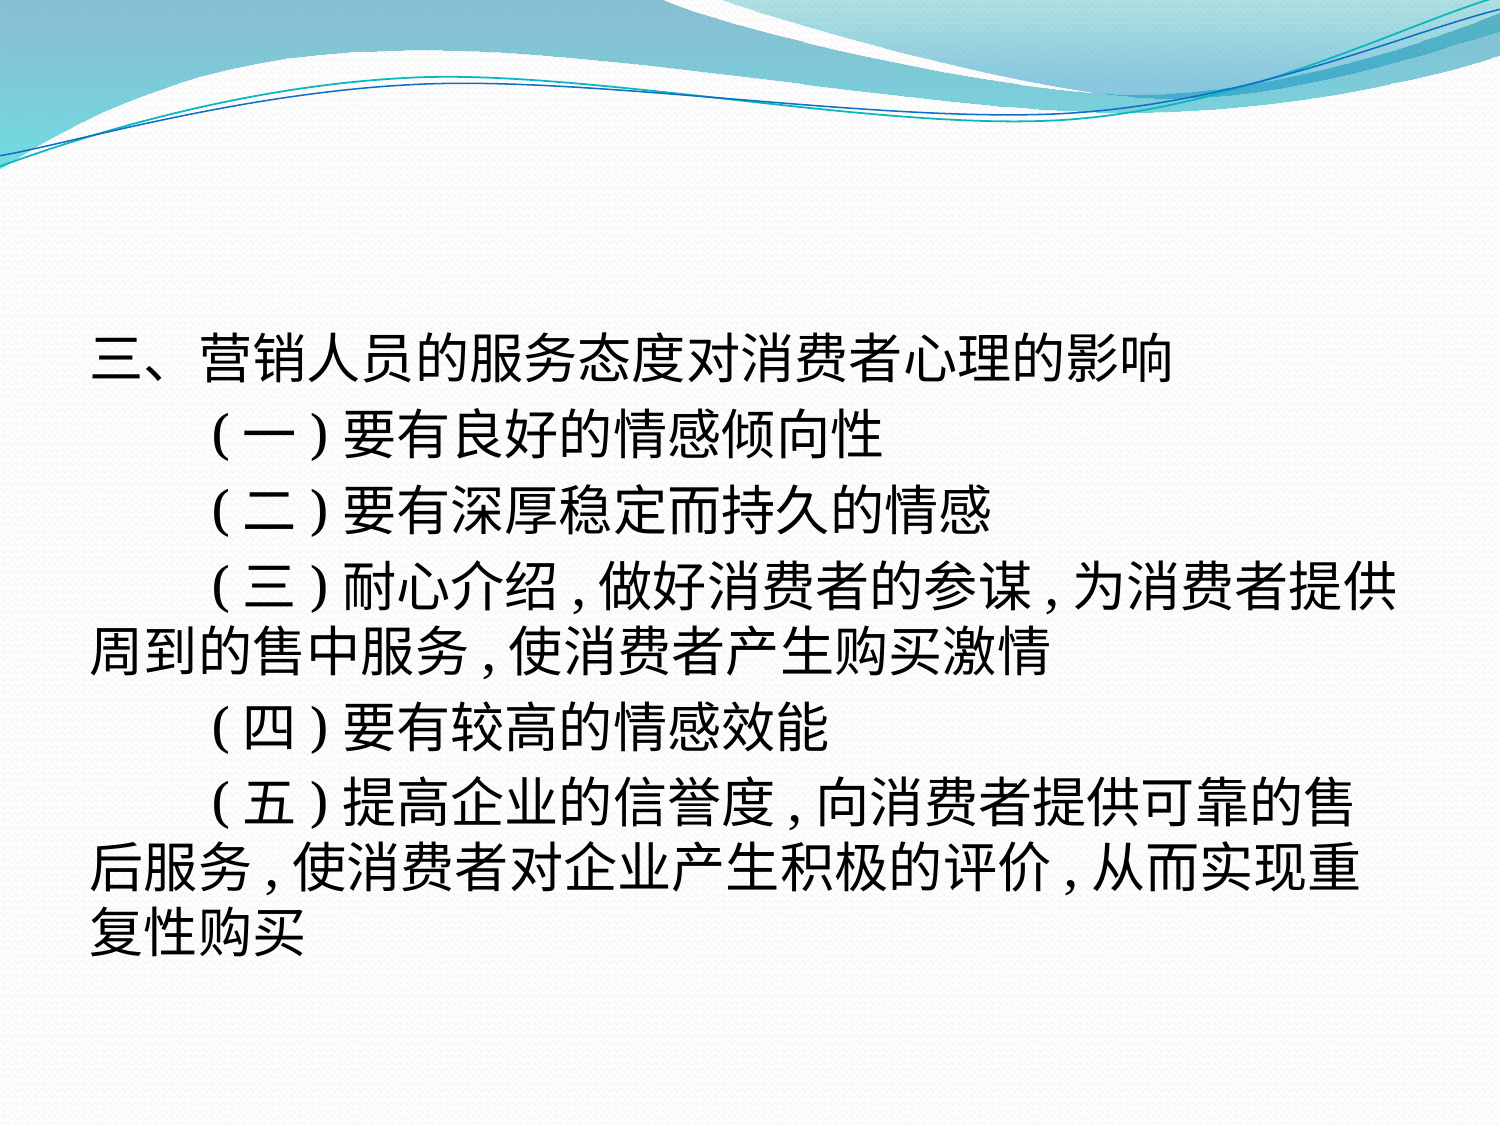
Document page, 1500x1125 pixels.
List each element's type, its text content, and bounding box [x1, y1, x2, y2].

list 三、营销人员的服务态度对消费者心理的影响 (一)要有良好的情感倾向性 (二)要有深厚稳定而持久的情感 (三)耐心介绍,做好消费者的参谋,为消费者提供周到的售中服务,使消费者产生购买激情 (四)要有较高的情感效能 (五)提高企业的信誉度,向消费者提供可靠的售后服务,使消费者对企业产生积极的评价,从而实现重复性购买 [75, 317, 1425, 1038]
